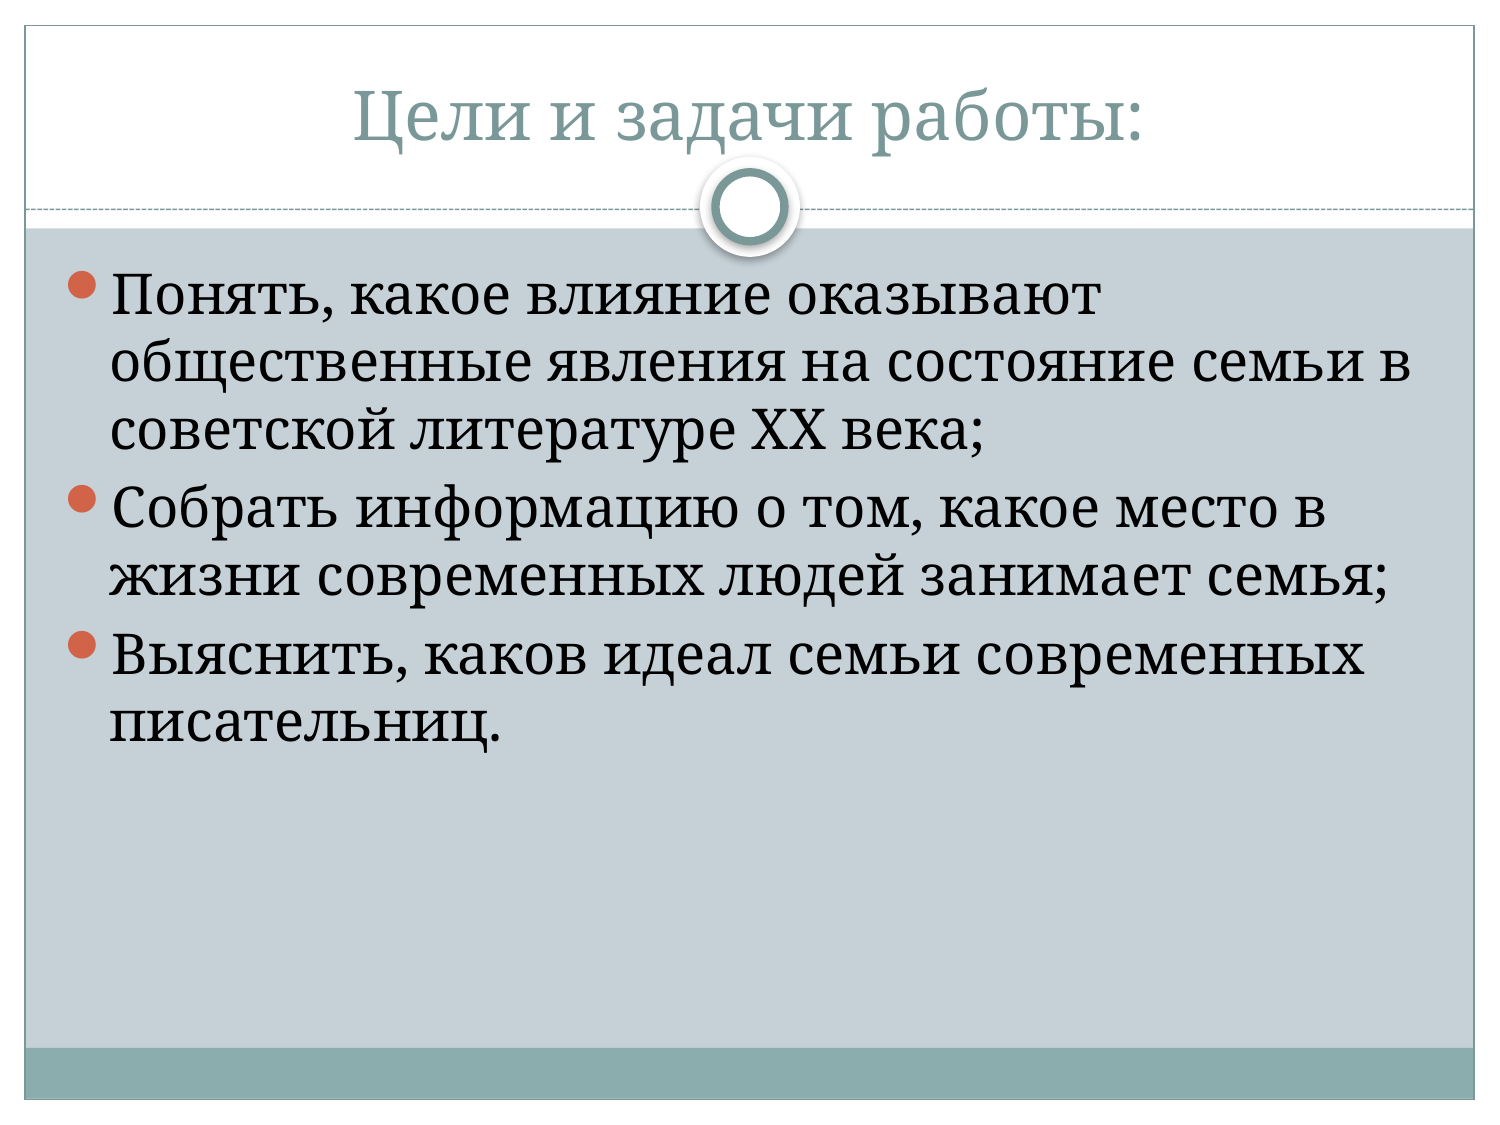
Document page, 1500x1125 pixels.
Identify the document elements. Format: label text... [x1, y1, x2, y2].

list Понять, какое влияние оказывают общественные явления на состояние семьи в советской литературе ХХ века; Собрать информацию о том, какое место в жизни современных людей занимает семья; Выяснить, каков идеал семьи современных писательниц. [49, 250, 1445, 1001]
title Цели и задачи работы: [49, 37, 1450, 162]
